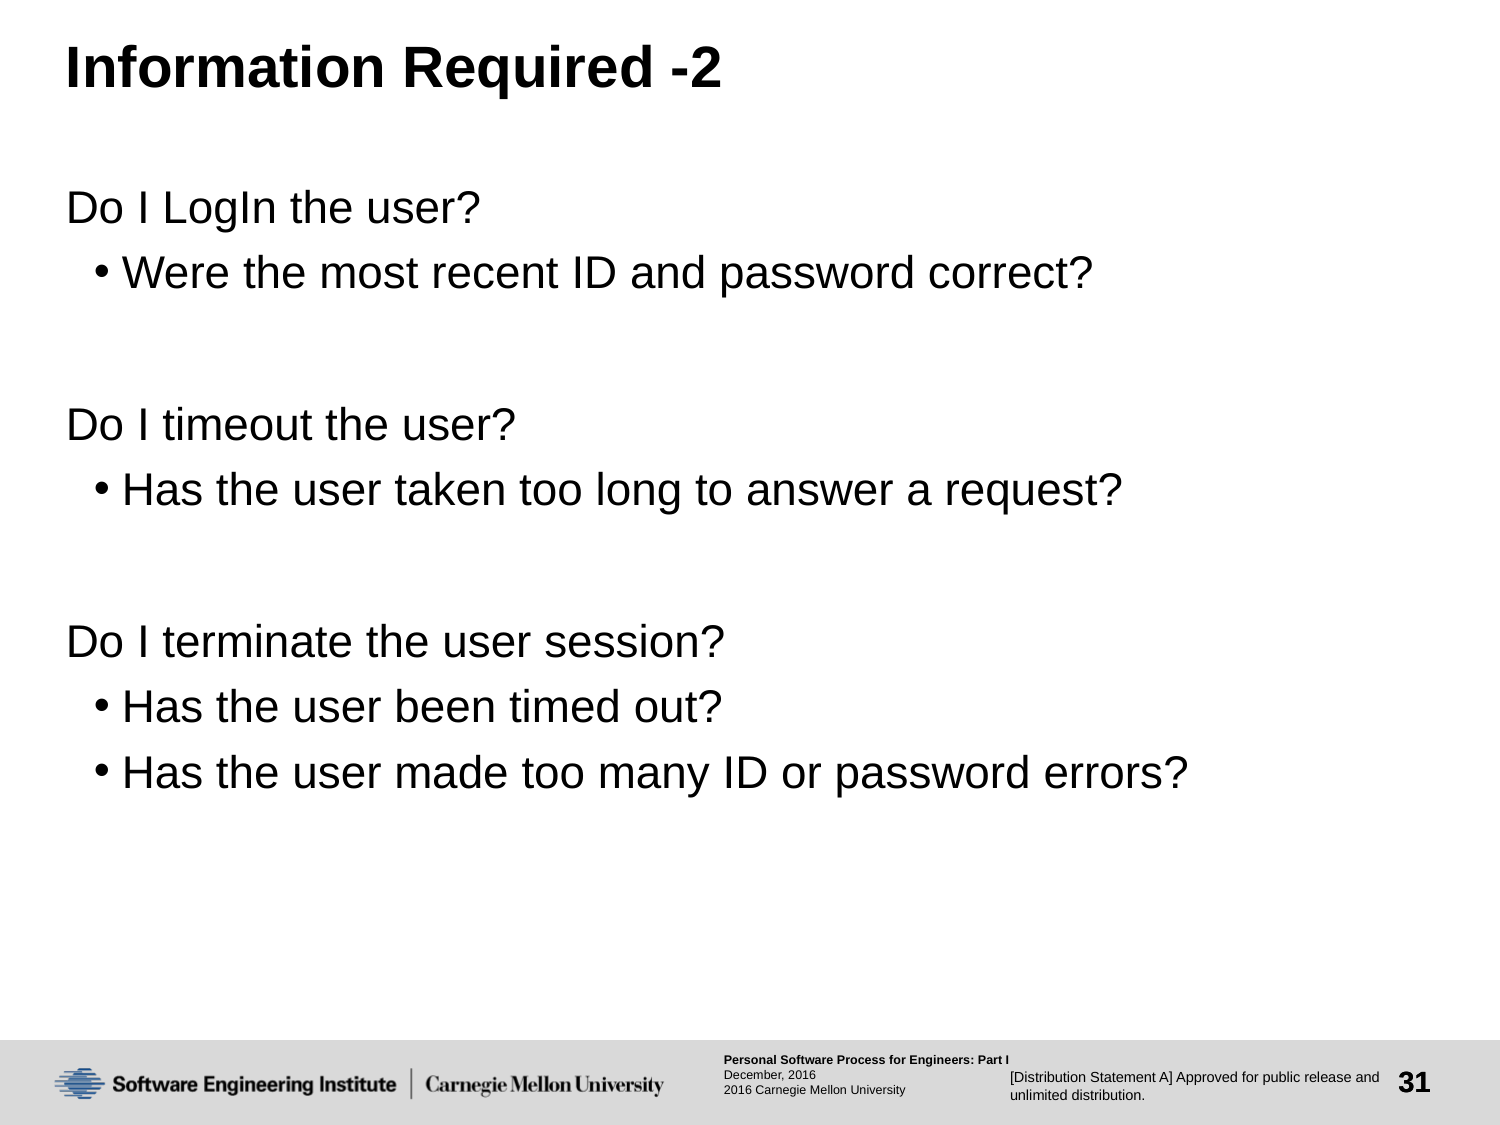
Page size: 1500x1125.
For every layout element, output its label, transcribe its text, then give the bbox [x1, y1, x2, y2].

title Information Required -2 [65, 37, 1313, 148]
picture [46, 1061, 673, 1104]
list Do I LogIn the user? Were the most recent ID and password correct? Do I timeout the user? Has the user taken too long to answer a request? Do I terminate the user session? Has the user been timed out? Has the user made too many ID or password errors? [65, 177, 1431, 1000]
